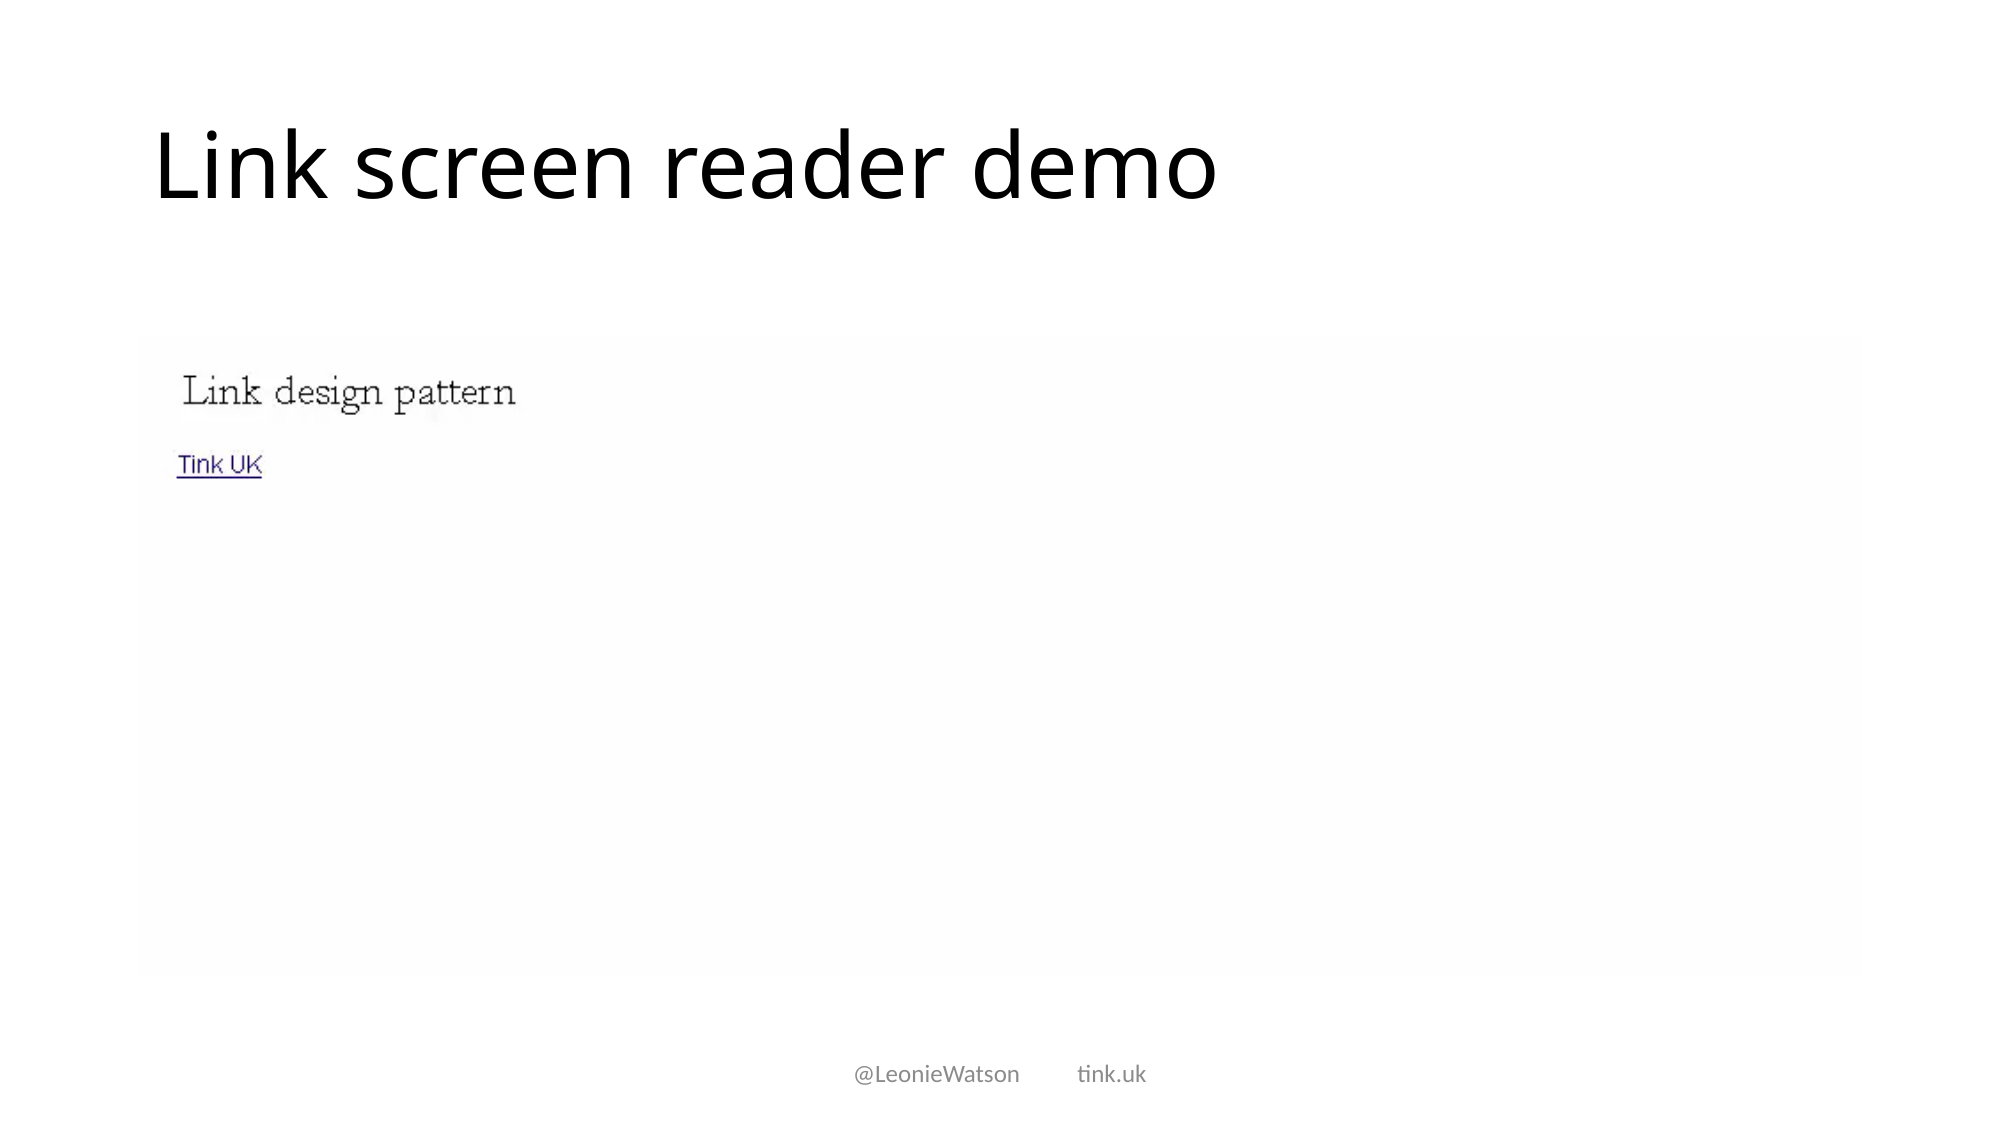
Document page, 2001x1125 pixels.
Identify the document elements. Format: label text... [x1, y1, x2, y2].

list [137, 336, 1863, 976]
title Link screen reader demo [137, 59, 1863, 278]
footer @LeonieWatson tink.uk [662, 1042, 1338, 1103]
